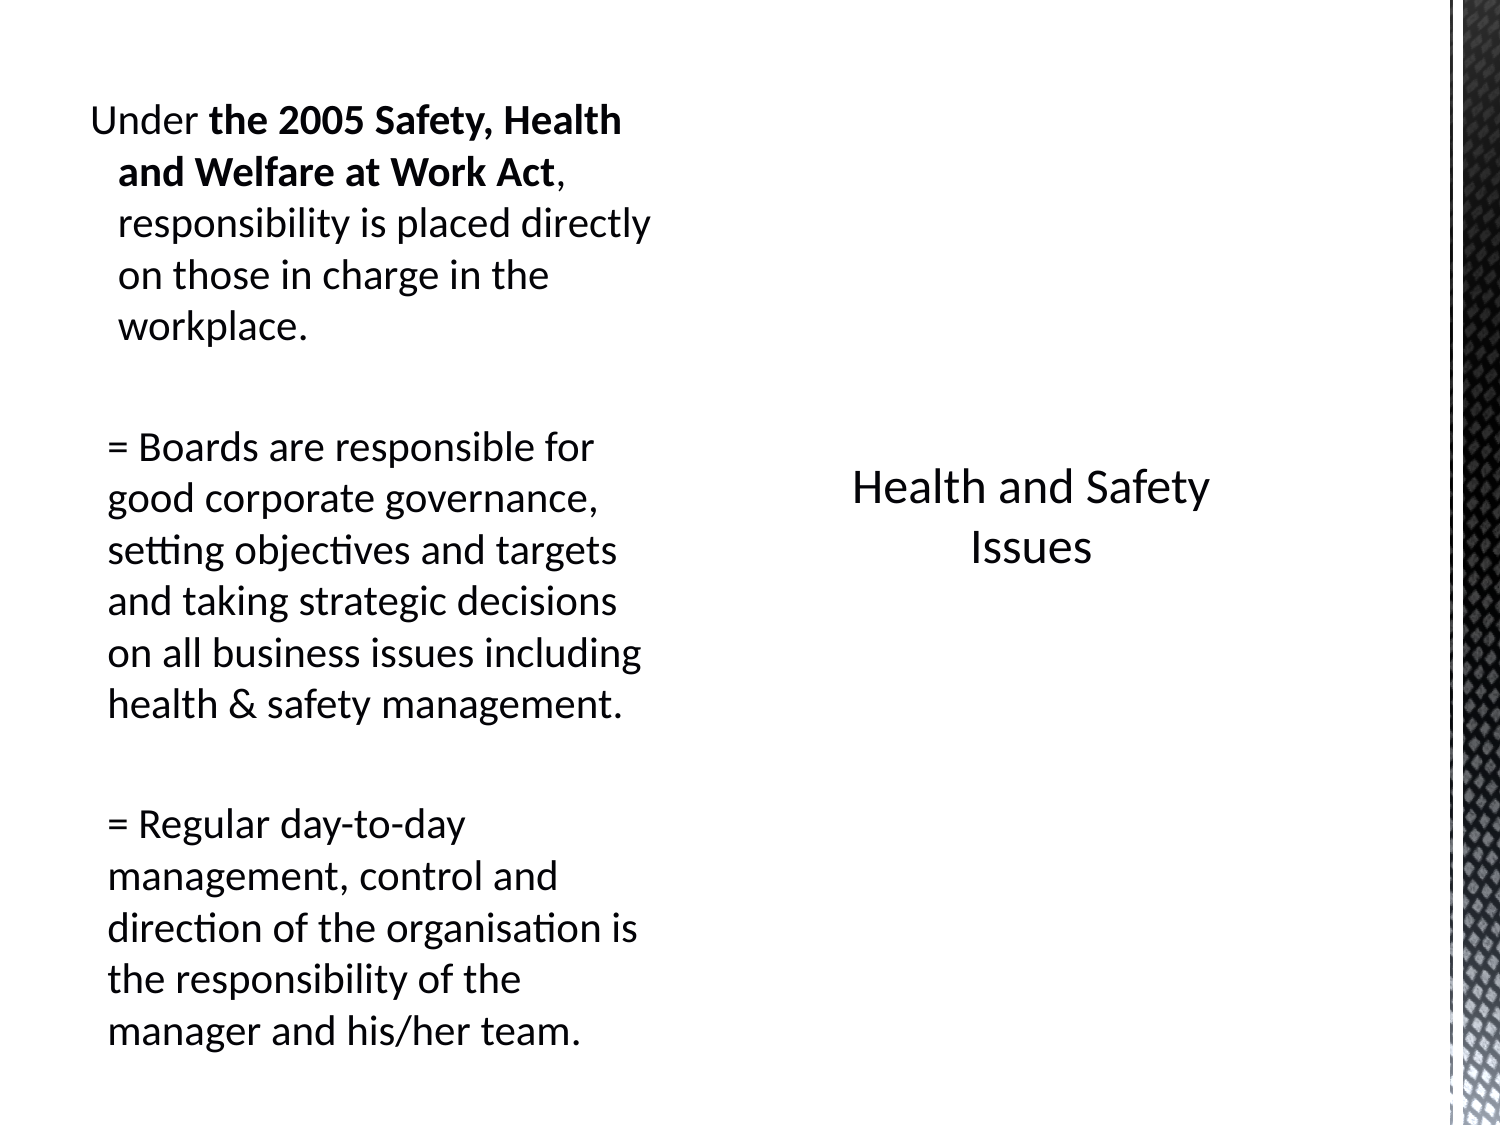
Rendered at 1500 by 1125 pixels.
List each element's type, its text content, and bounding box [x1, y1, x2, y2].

list Under the 2005 Safety, Health and Welfare at Work Act, responsibility is placed directly on those in charge in the workplace. = Boards are responsible for good corporate governance, setting objectives and targets and taking strategic decisions on all business issues including health & safety management. = Regular day-to-day management, control and direction of the organisation is the responsibility of the manager and his/her team. [75, 75, 675, 1071]
picture [1447, 0, 1500, 1125]
title Health and Safety Issues [800, 75, 1263, 1013]
